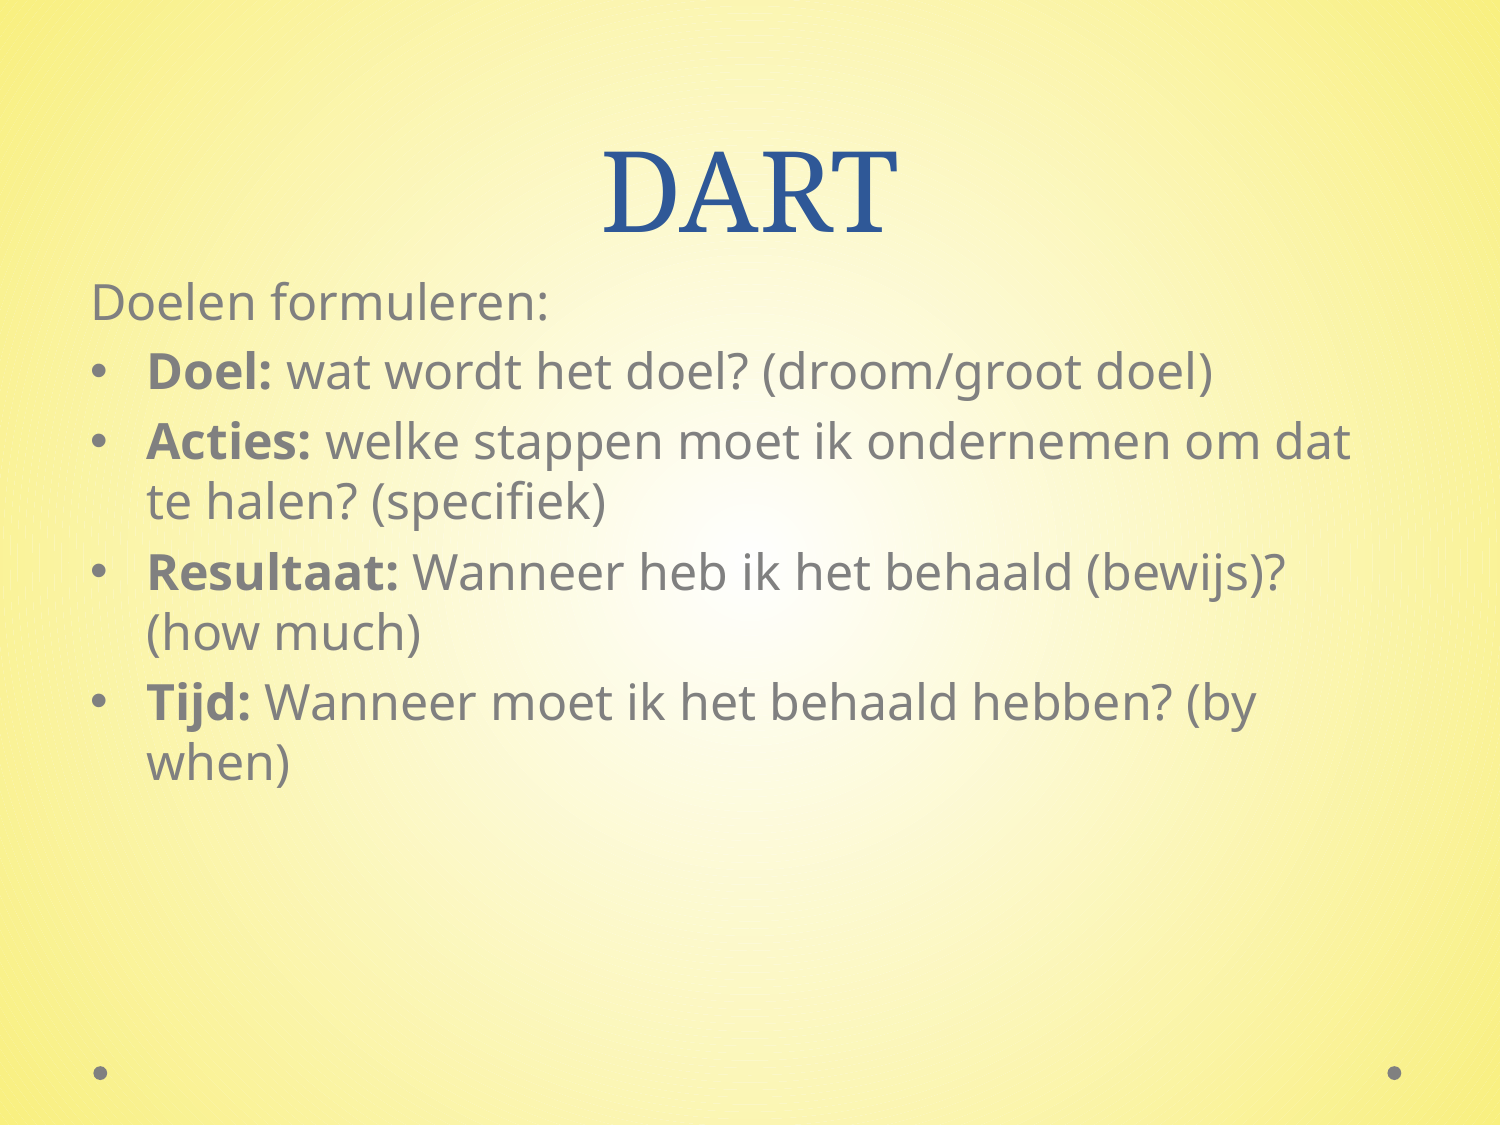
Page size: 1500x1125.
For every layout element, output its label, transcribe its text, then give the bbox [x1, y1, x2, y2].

list Doelen formuleren: Doel: wat wordt het doel? (droom/groot doel) Acties: welke stappen moet ik ondernemen om dat te halen? (specifiek) Resultaat: Wanneer heb ik het behaald (bewijs)? (how much) Tijd: Wanneer moet ik het behaald hebben? (by when) [75, 262, 1425, 1005]
title DART [75, 0, 1425, 262]
